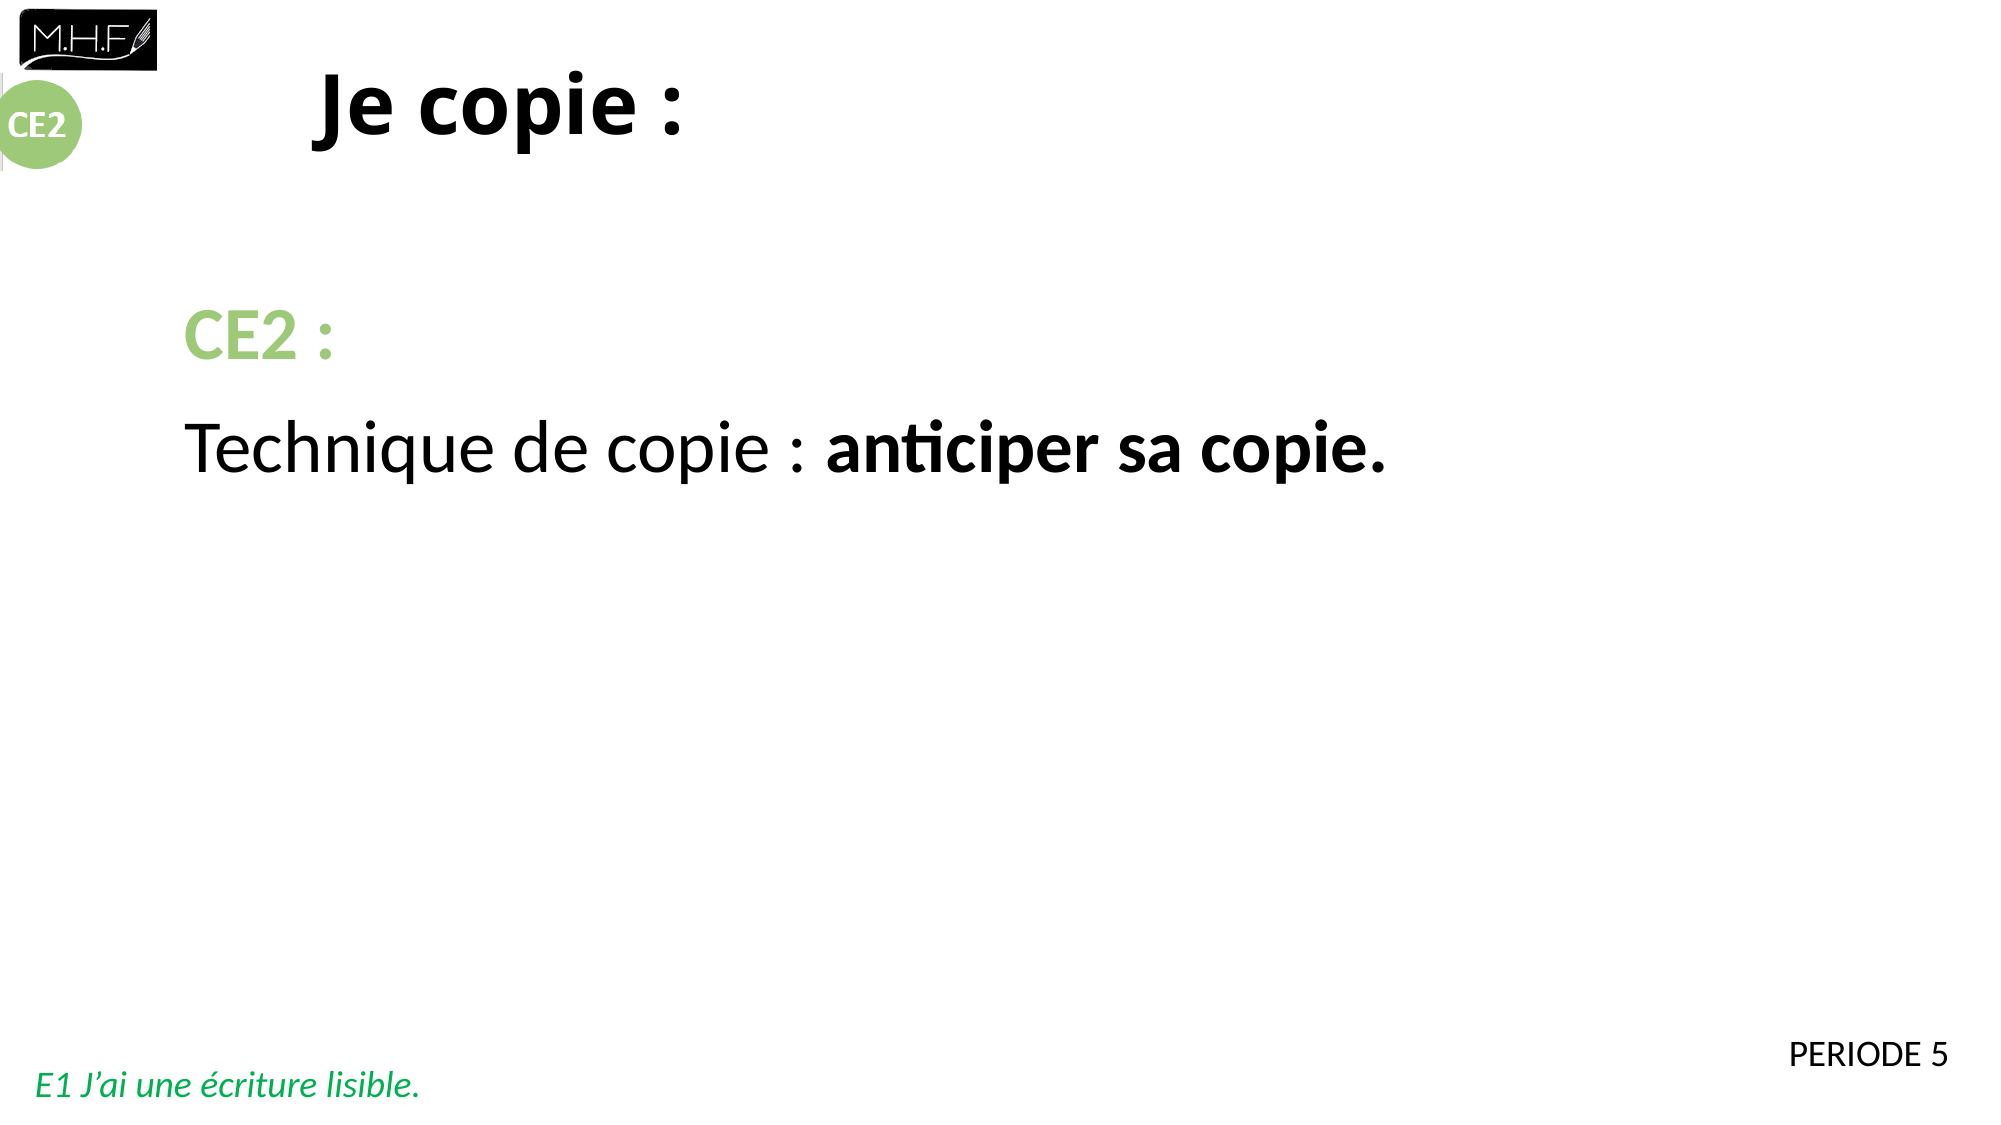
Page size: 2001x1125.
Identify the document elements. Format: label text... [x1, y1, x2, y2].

text_box E1 J’ai une écriture lisible. [19, 1052, 646, 1125]
text_box CE2 : Technique de copie : anticiper sa copie. [169, 270, 1586, 586]
text_box Je copie : [303, 7, 1549, 208]
text_box PERIODE 5 [1360, 1021, 1965, 1082]
picture [0, 7, 157, 171]
